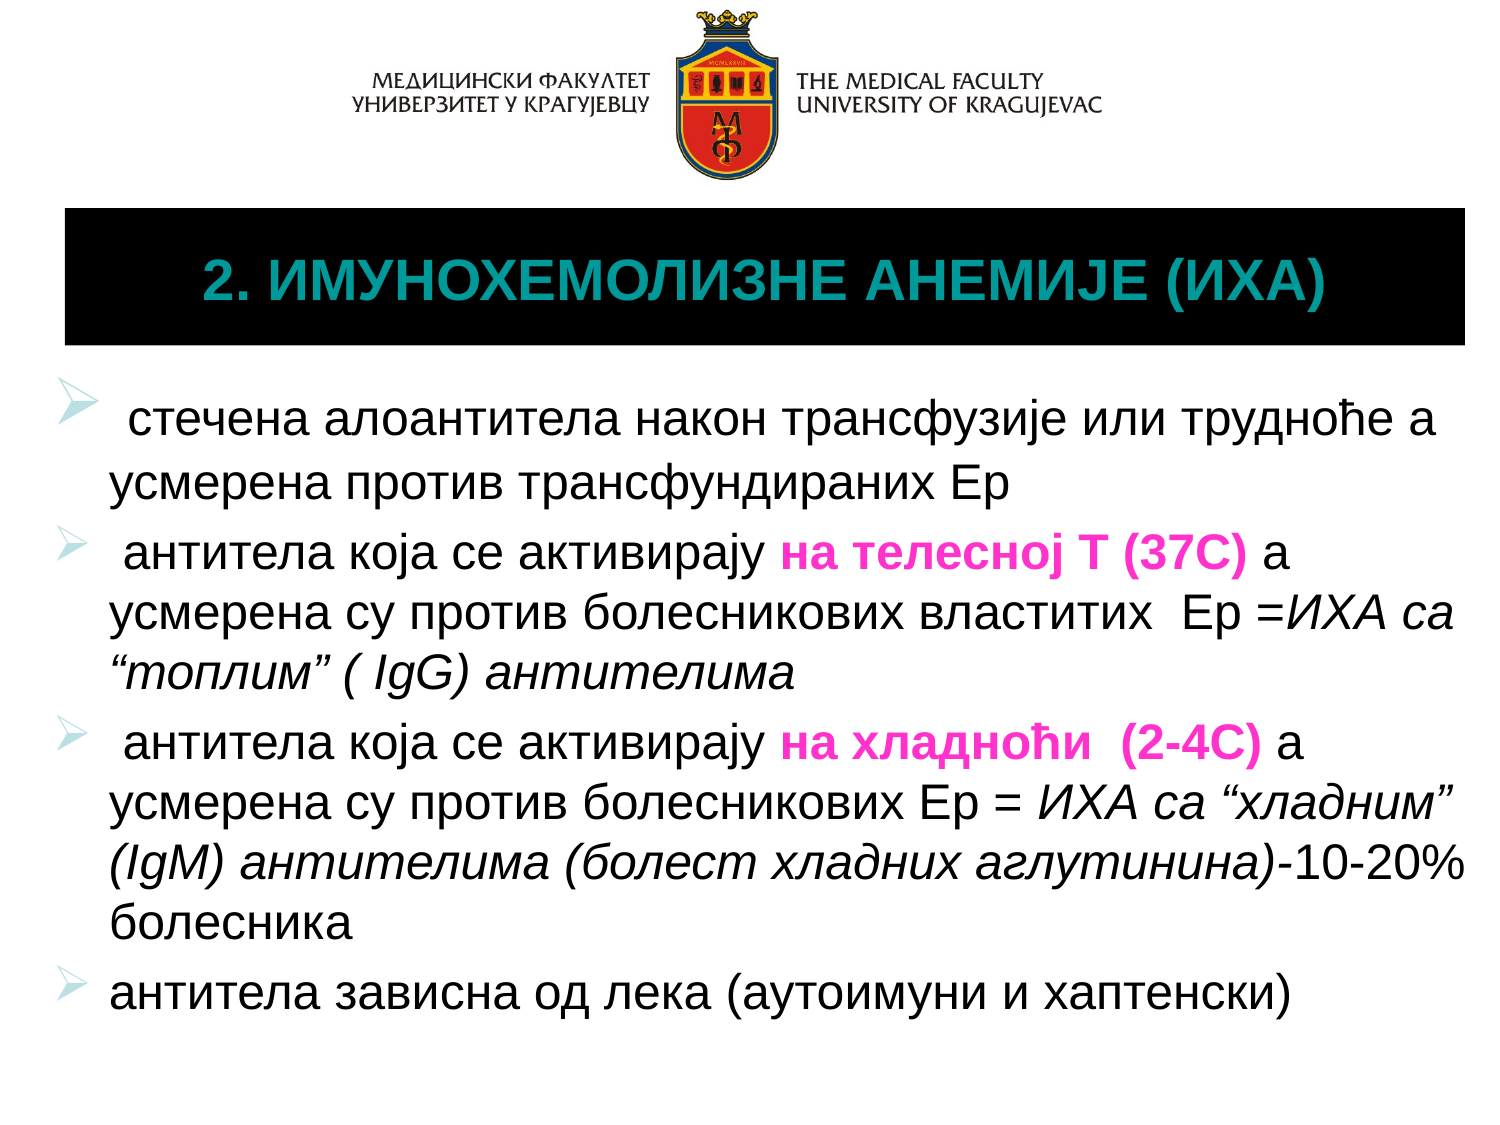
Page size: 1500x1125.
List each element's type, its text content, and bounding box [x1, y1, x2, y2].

picture [328, 0, 1125, 191]
title 2. ИМУНОХЕМОЛИЗНЕ АНЕМИЈЕ (ИХА) [64, 207, 1466, 346]
list стечена алоантитела након трансфузије или трудноће а усмерена против трансфундираних Ер антитела која се активирају на телесној Т (37С) а усмерена су против болесникових властитих Ер =ИХА са “топлим” ( IgG) антителима антитела која се активирају на хладноћи (2-4С) а усмерена су против болесникових Ер = ИХА са “хладним” (IgM) антителима (болест хладних аглутинина)-10-20% болесника антитела зависна од лека (аутоимуни и хаптенски) [37, 361, 1500, 1125]
